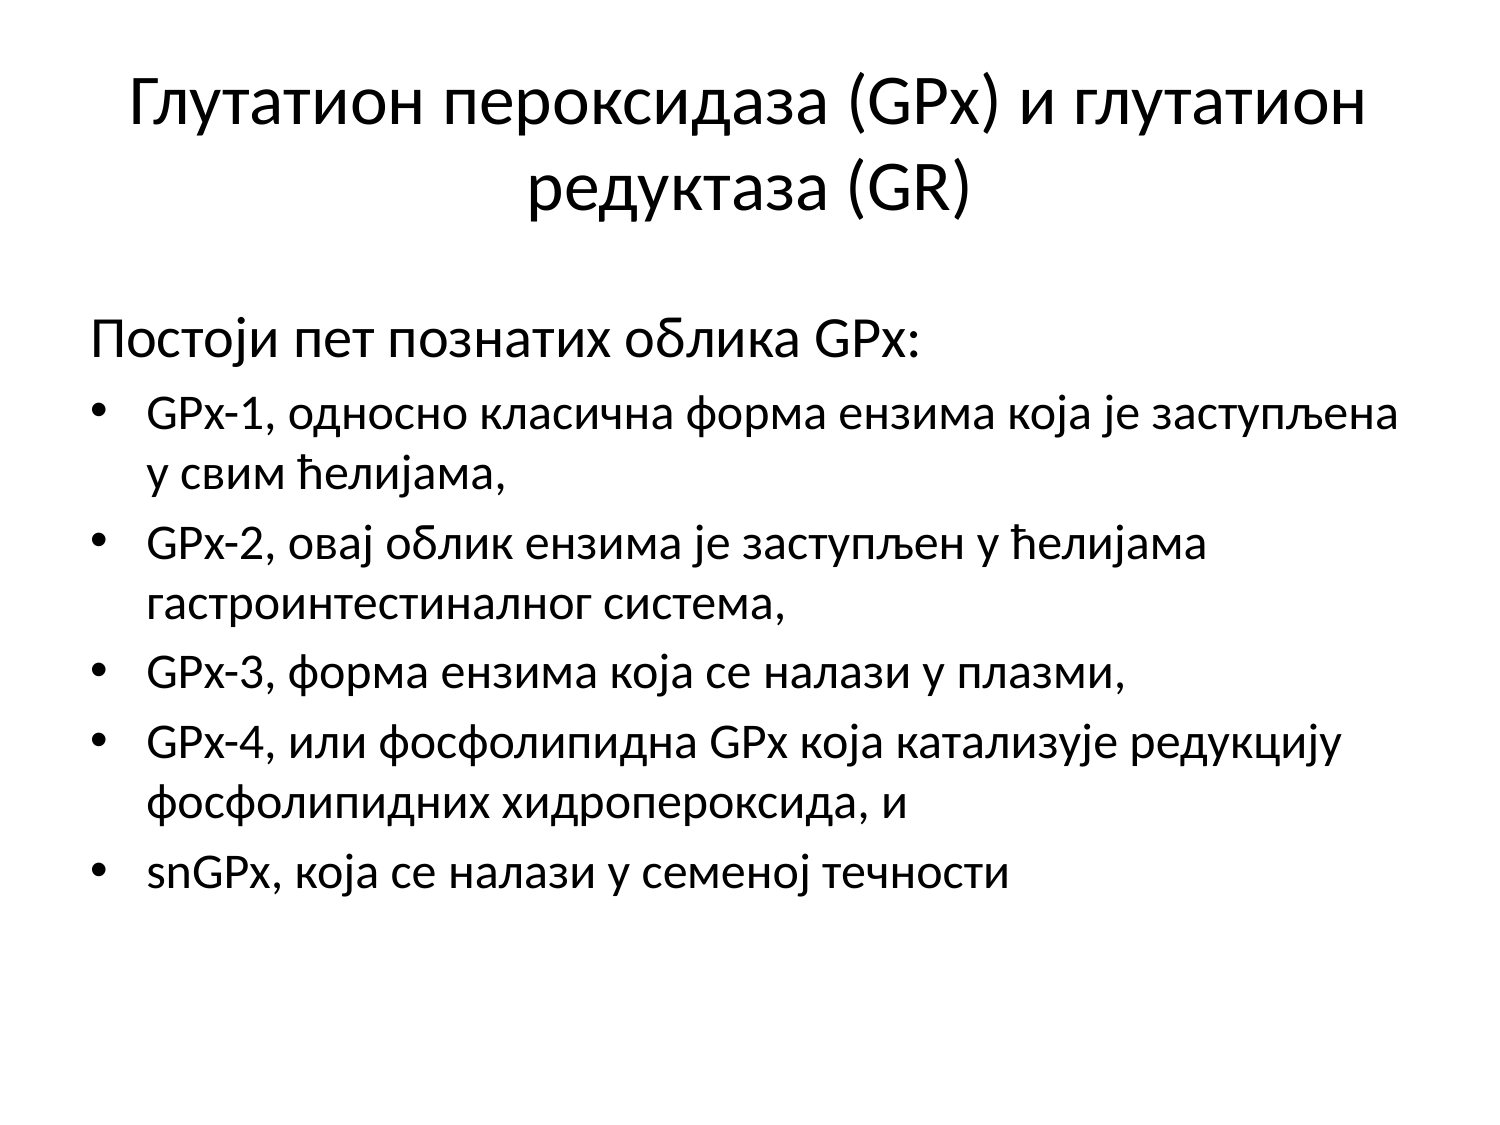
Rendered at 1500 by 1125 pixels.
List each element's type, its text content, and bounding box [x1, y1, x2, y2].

title Глутатион пероксидаза (GPx) и глутатион редуктаза (GR) [75, 45, 1425, 233]
list Постоји пет познатих облика GPx: GPx-1, односно класична форма ензима која је заступљена у свим ћелијама, GPx-2, овај облик ензима је заступљен у ћелијама гастроинтестиналног система, GPx-3, форма ензима која се налази у плазми, GPx-4, или фосфолипидна GPx која катализује редукцију фосфолипидних хидропероксида, и snGPx, која се налази у семеној течности [75, 233, 1425, 1094]
